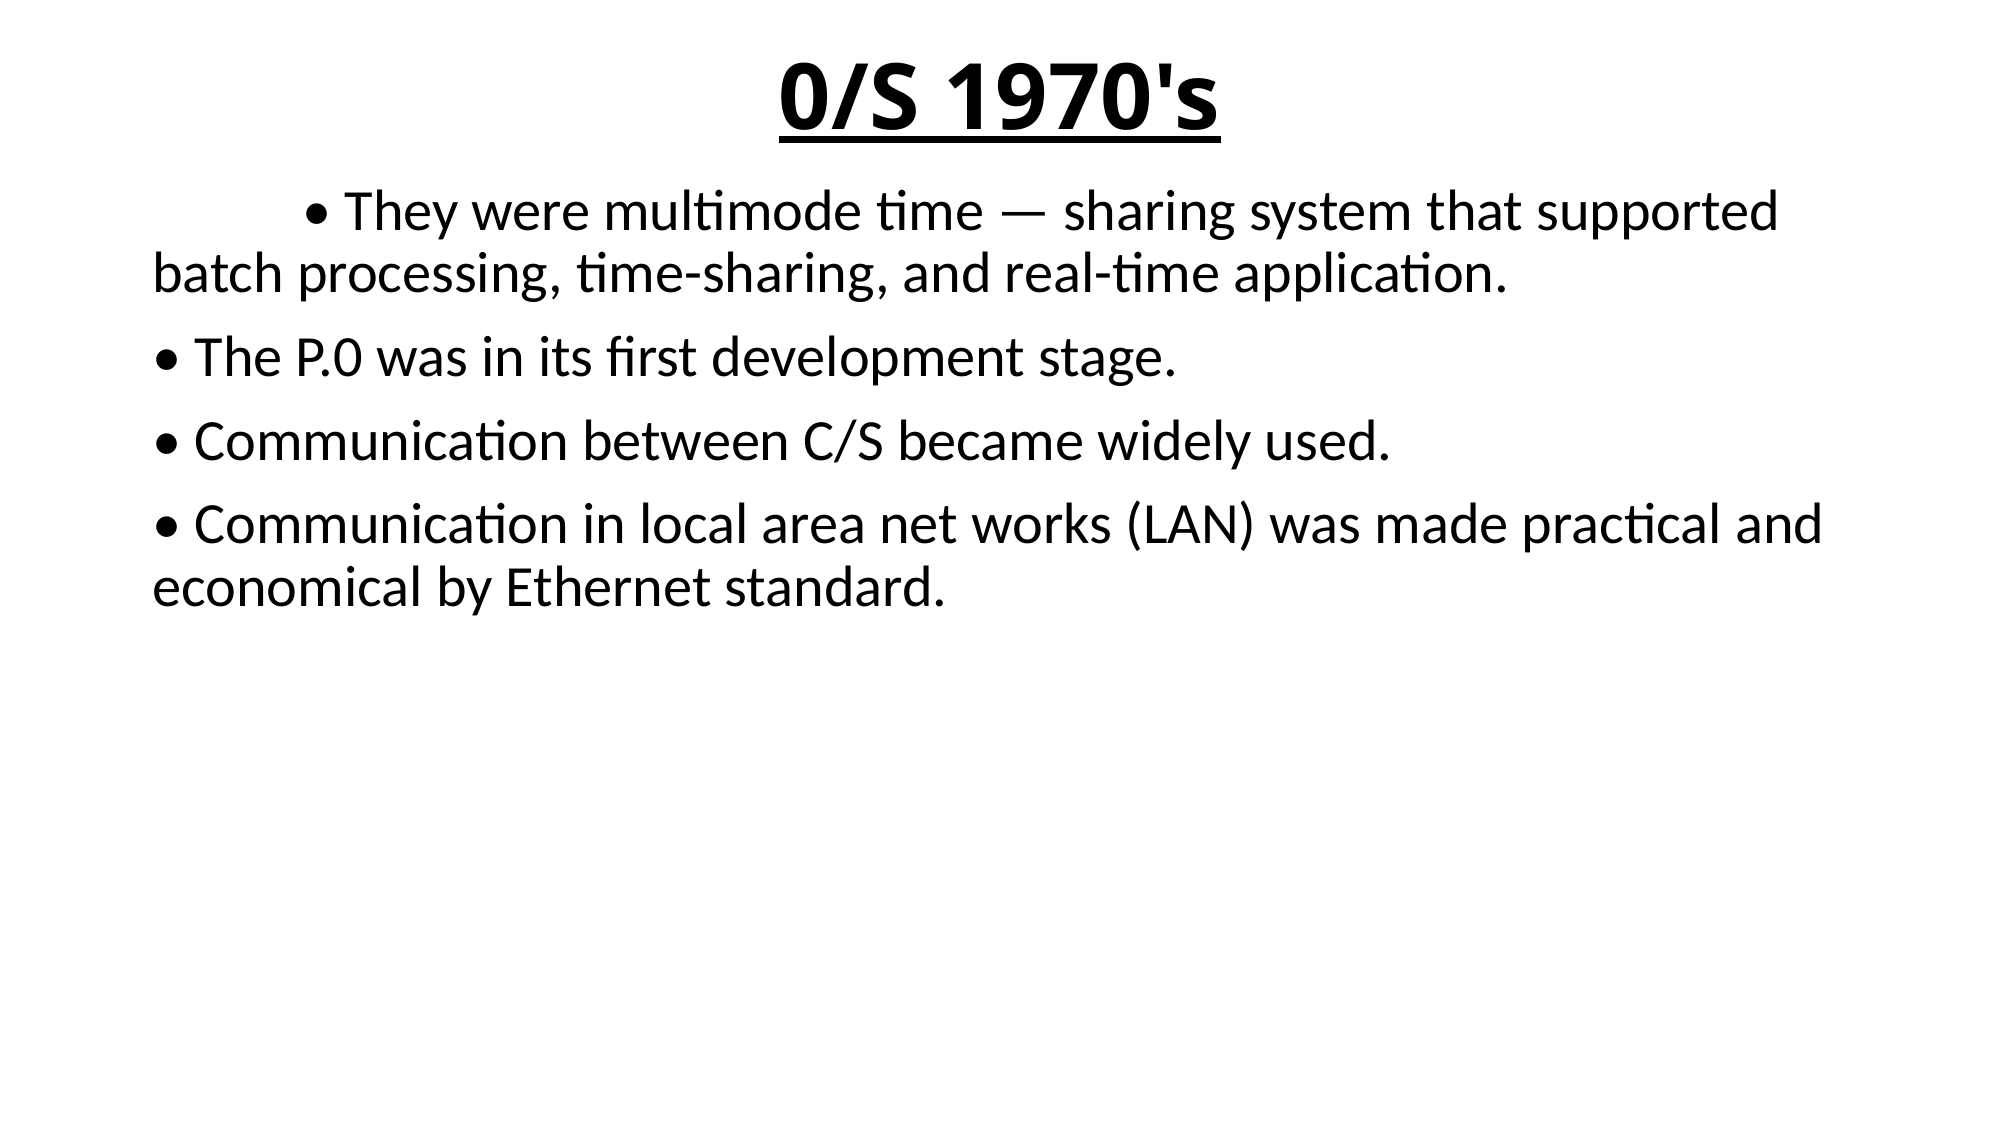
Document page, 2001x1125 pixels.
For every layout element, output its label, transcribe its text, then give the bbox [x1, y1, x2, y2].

title 0/S 1970's [137, 26, 1863, 172]
list • They were multimode time — sharing system that supported batch processing, time-sharing, and real-time application. • The P.0 was in its first development stage. • Communication between C/S became widely used. • Communication in local area net works (LAN) was made practical and economical by Ethernet standard. [137, 172, 1863, 1014]
